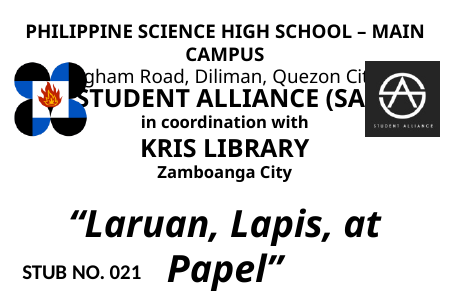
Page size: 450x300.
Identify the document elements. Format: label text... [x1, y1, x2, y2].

text_box PHILIPPINE SCIENCE HIGH SCHOOL – MAIN CAMPUS Agham Road, Diliman, Quezon City [0, 12, 450, 74]
text_box STUB NO. 021 [7, 251, 213, 292]
picture [364, 60, 441, 137]
text_box STUDENT ALLIANCE (SA) in coordination with KRIS LIBRARY Zamboanga City [0, 74, 450, 190]
picture [12, 60, 88, 137]
text_box “Laruan, Lapis, at Papel” [0, 192, 450, 298]
